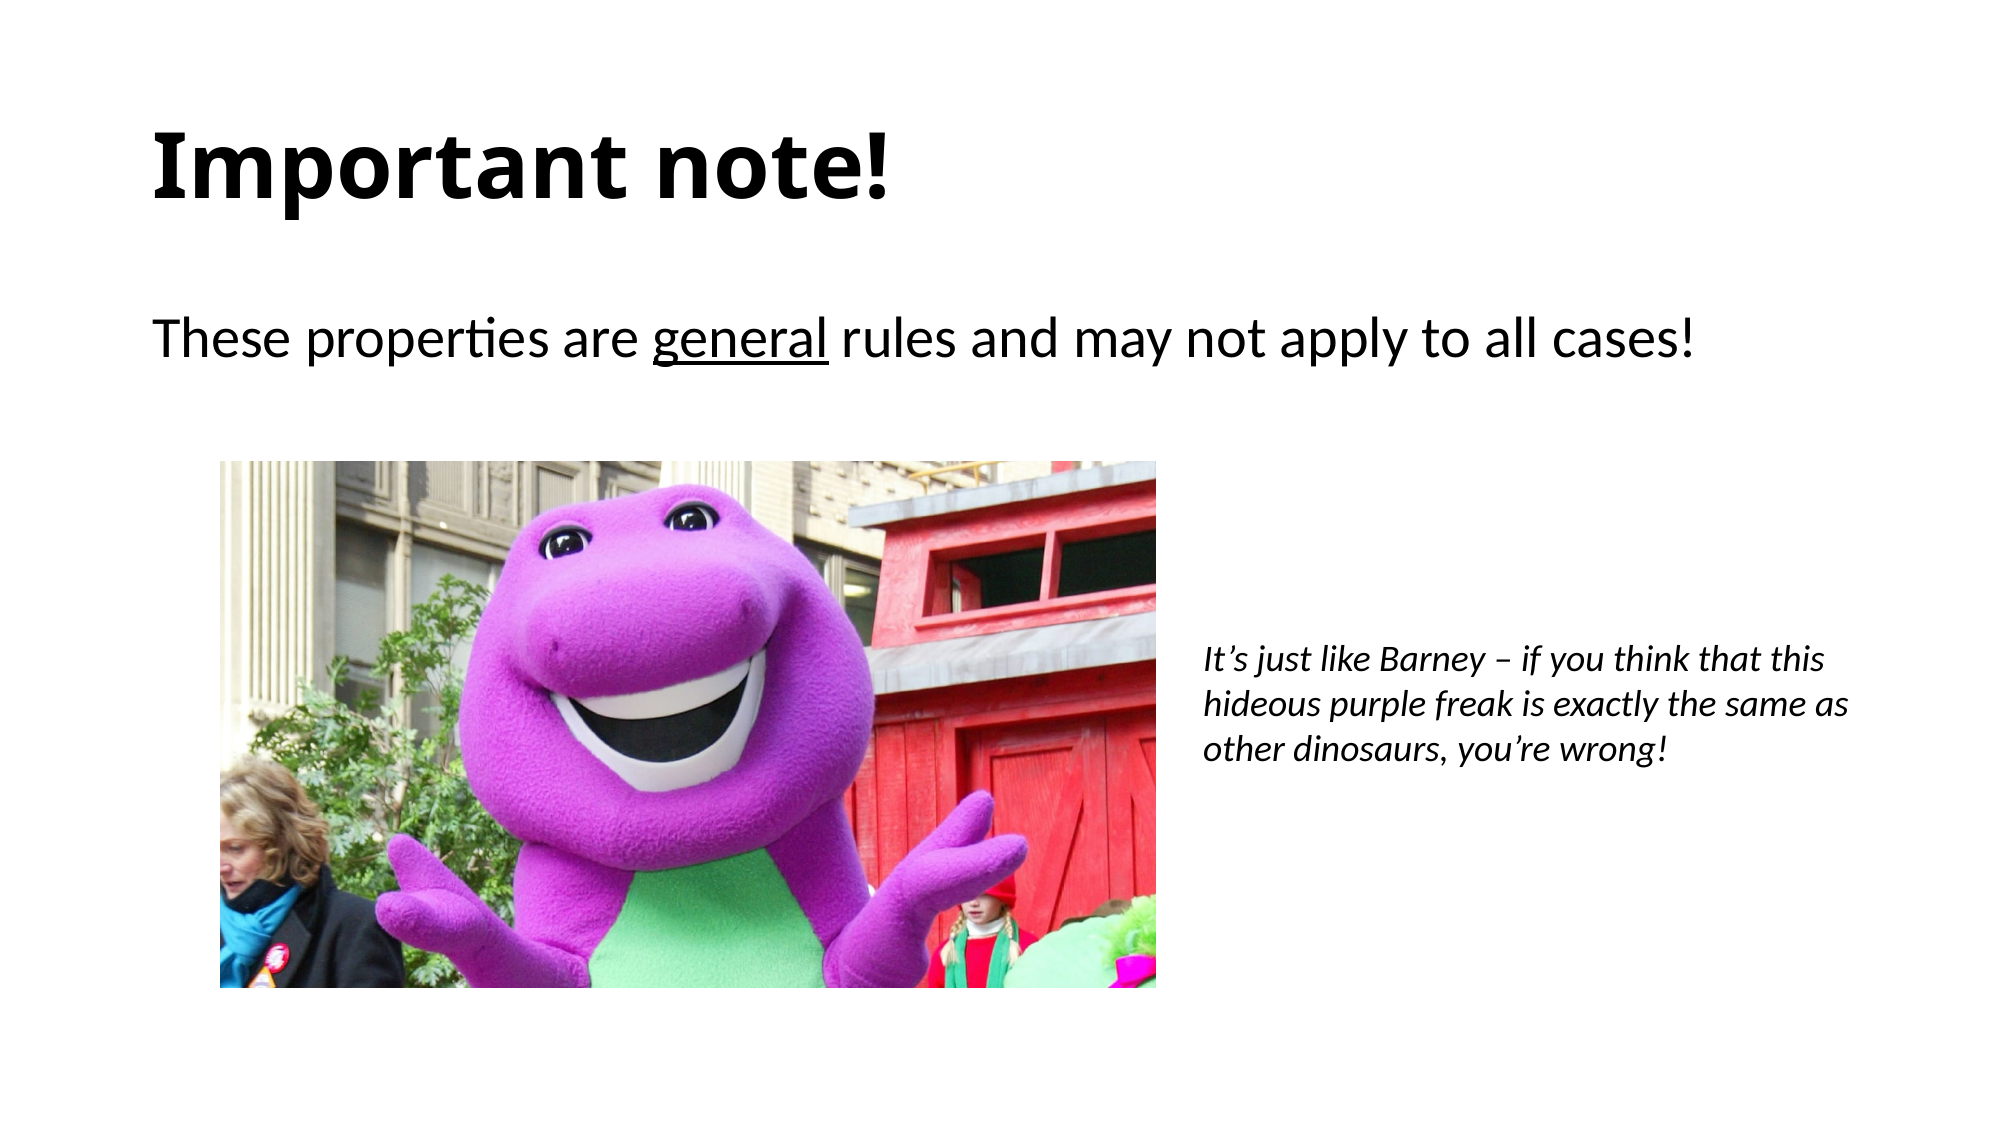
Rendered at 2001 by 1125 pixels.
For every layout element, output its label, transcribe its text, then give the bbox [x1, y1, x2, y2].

list These properties are general rules and may not apply to all cases! [137, 299, 1863, 423]
text_box It’s just like Barney – if you think that this hideous purple freak is exactly the same as other dinosaurs, you’re wrong! [1188, 626, 1913, 776]
picture [220, 461, 1156, 988]
title Important note! [137, 59, 1863, 278]
